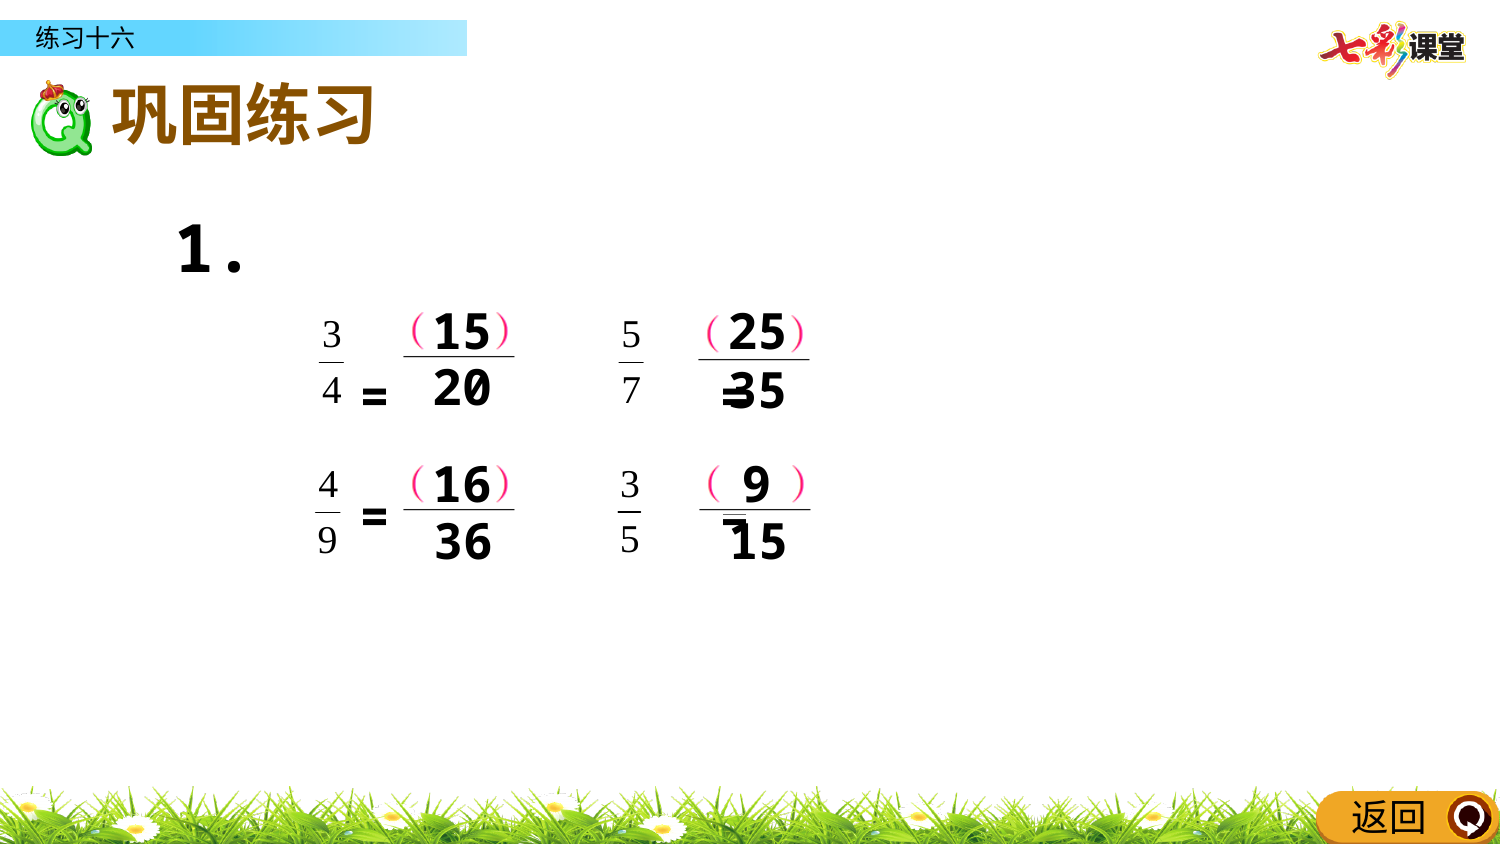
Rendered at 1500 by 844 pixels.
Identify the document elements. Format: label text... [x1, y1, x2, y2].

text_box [159, 197, 1500, 578]
picture [31, 80, 92, 156]
picture [0, 786, 1500, 844]
text_box 巩固练习 [100, 67, 404, 159]
picture [1316, 20, 1468, 80]
